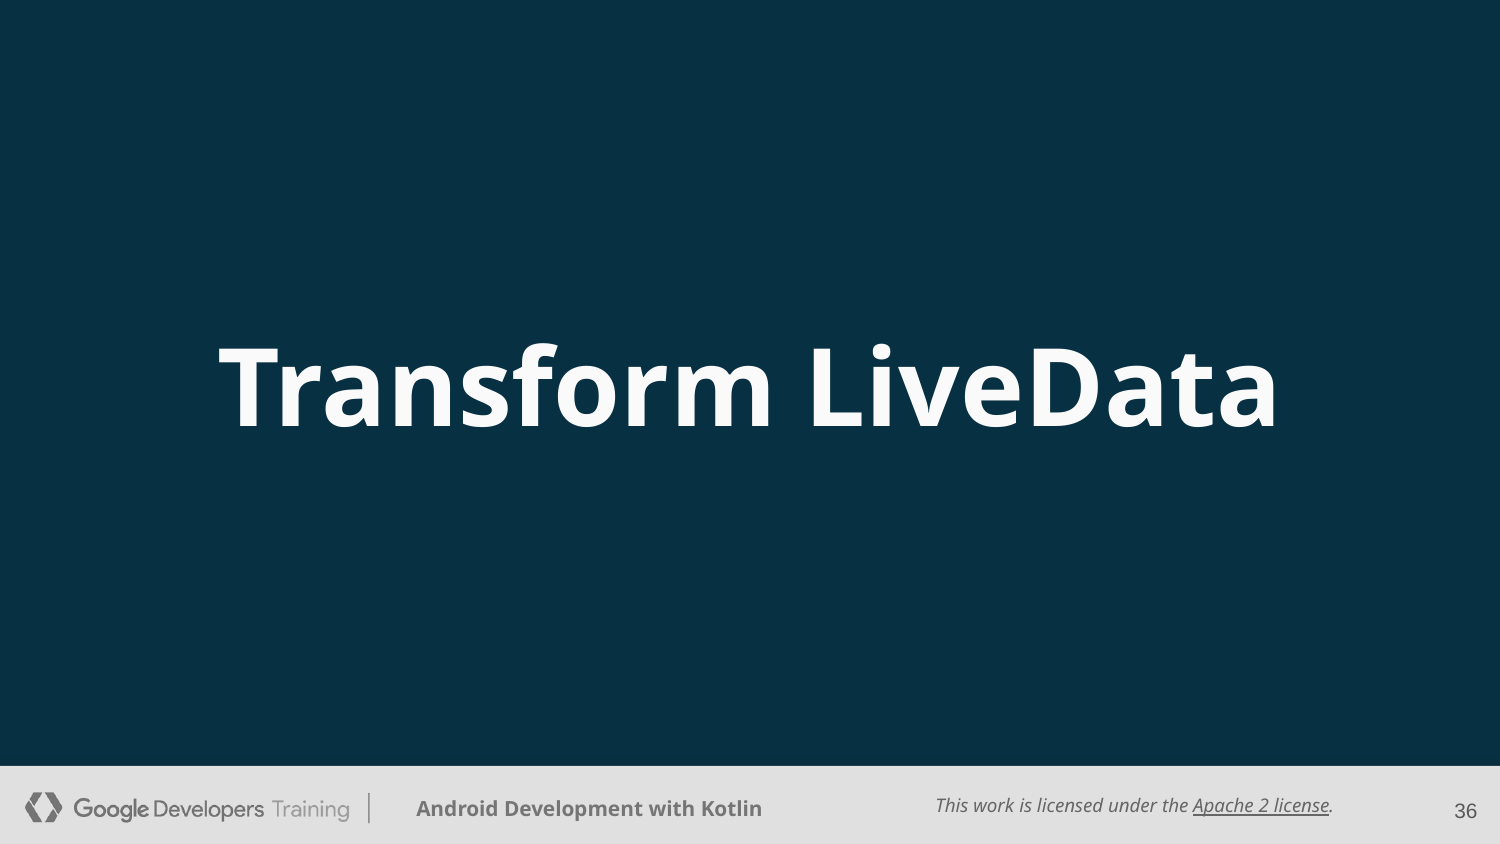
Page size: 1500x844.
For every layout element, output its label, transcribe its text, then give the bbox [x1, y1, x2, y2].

picture [0, 0, 1500, 844]
slide_number ‹#› [1402, 777, 1493, 842]
text_box Transform LiveData [51, 0, 1449, 766]
